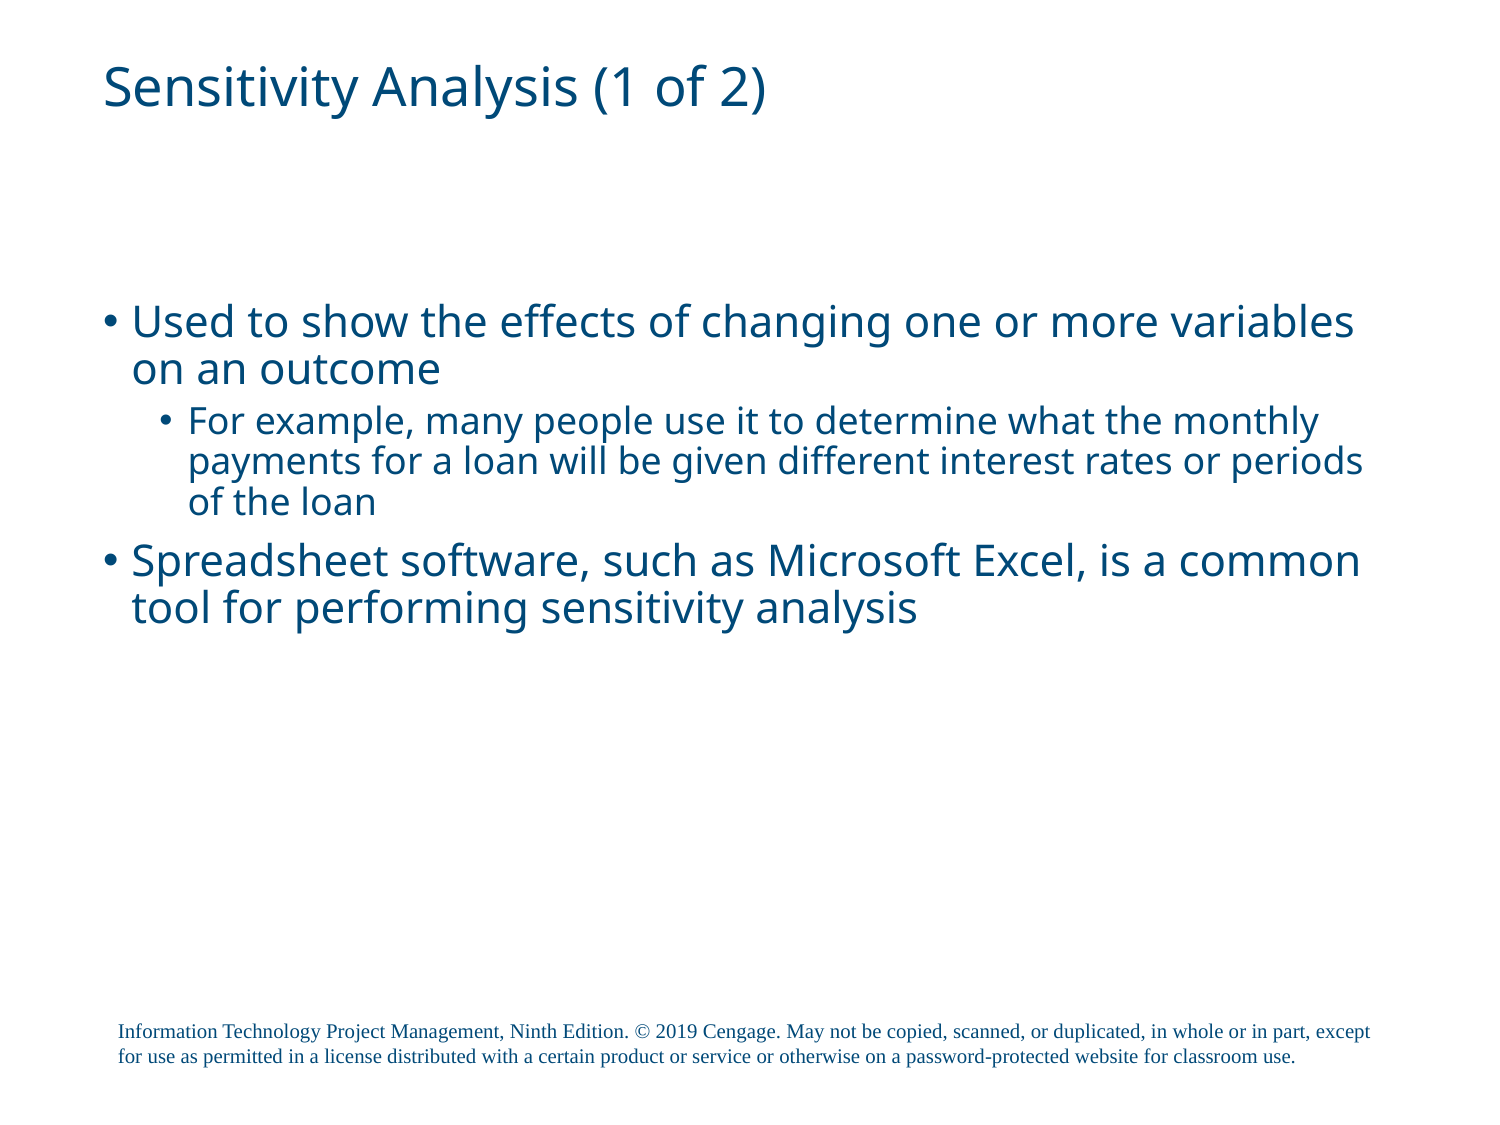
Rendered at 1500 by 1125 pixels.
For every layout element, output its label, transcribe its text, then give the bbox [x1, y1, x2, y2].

title Sensitivity Analysis (1 of 2) [103, 59, 1397, 278]
list Used to show the effects of changing one or more variables on an outcome For example, many people use it to determine what the monthly payments for a loan will be given different interest rates or periods of the loan Spreadsheet software, such as Microsoft Excel, is a common tool for performing sensitivity analysis [103, 299, 1397, 1009]
footer Information Technology Project Management, Ninth Edition. © 2019 Cengage. May not be copied, scanned, or duplicated, in whole or in part, except for use as permitted in a license distributed with a certain product or service or otherwise on a password-protected website for classroom use. [103, 1009, 1397, 1070]
